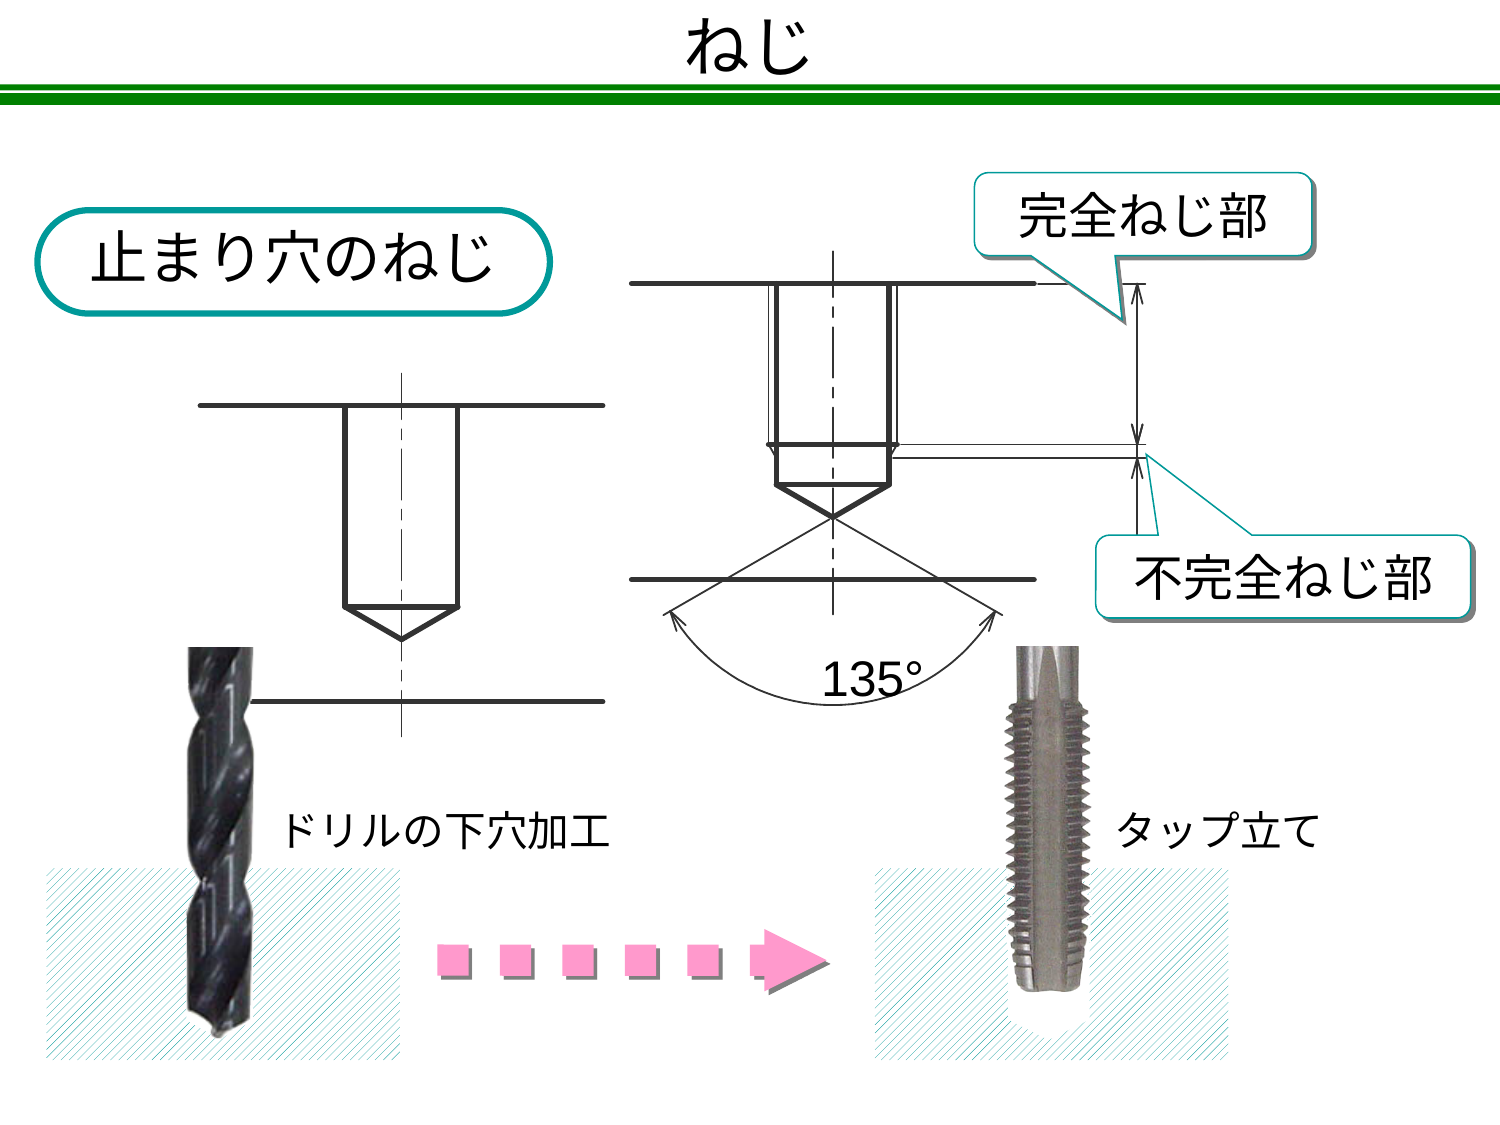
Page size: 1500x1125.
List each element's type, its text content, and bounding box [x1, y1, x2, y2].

picture [194, 369, 609, 741]
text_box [46, 647, 401, 1065]
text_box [874, 645, 1229, 1061]
text_box タップ立て [1232, 797, 1350, 863]
text_box 不完全ねじ部 [1154, 460, 1471, 619]
text_box [816, 956, 827, 965]
picture [625, 247, 1150, 710]
text_box ねじ [0, 7, 1500, 102]
text_box ドリルの下穴加工 [404, 797, 638, 863]
text_box 止まり穴のねじ [37, 210, 550, 314]
text_box 完全ねじ部 [974, 172, 1312, 256]
